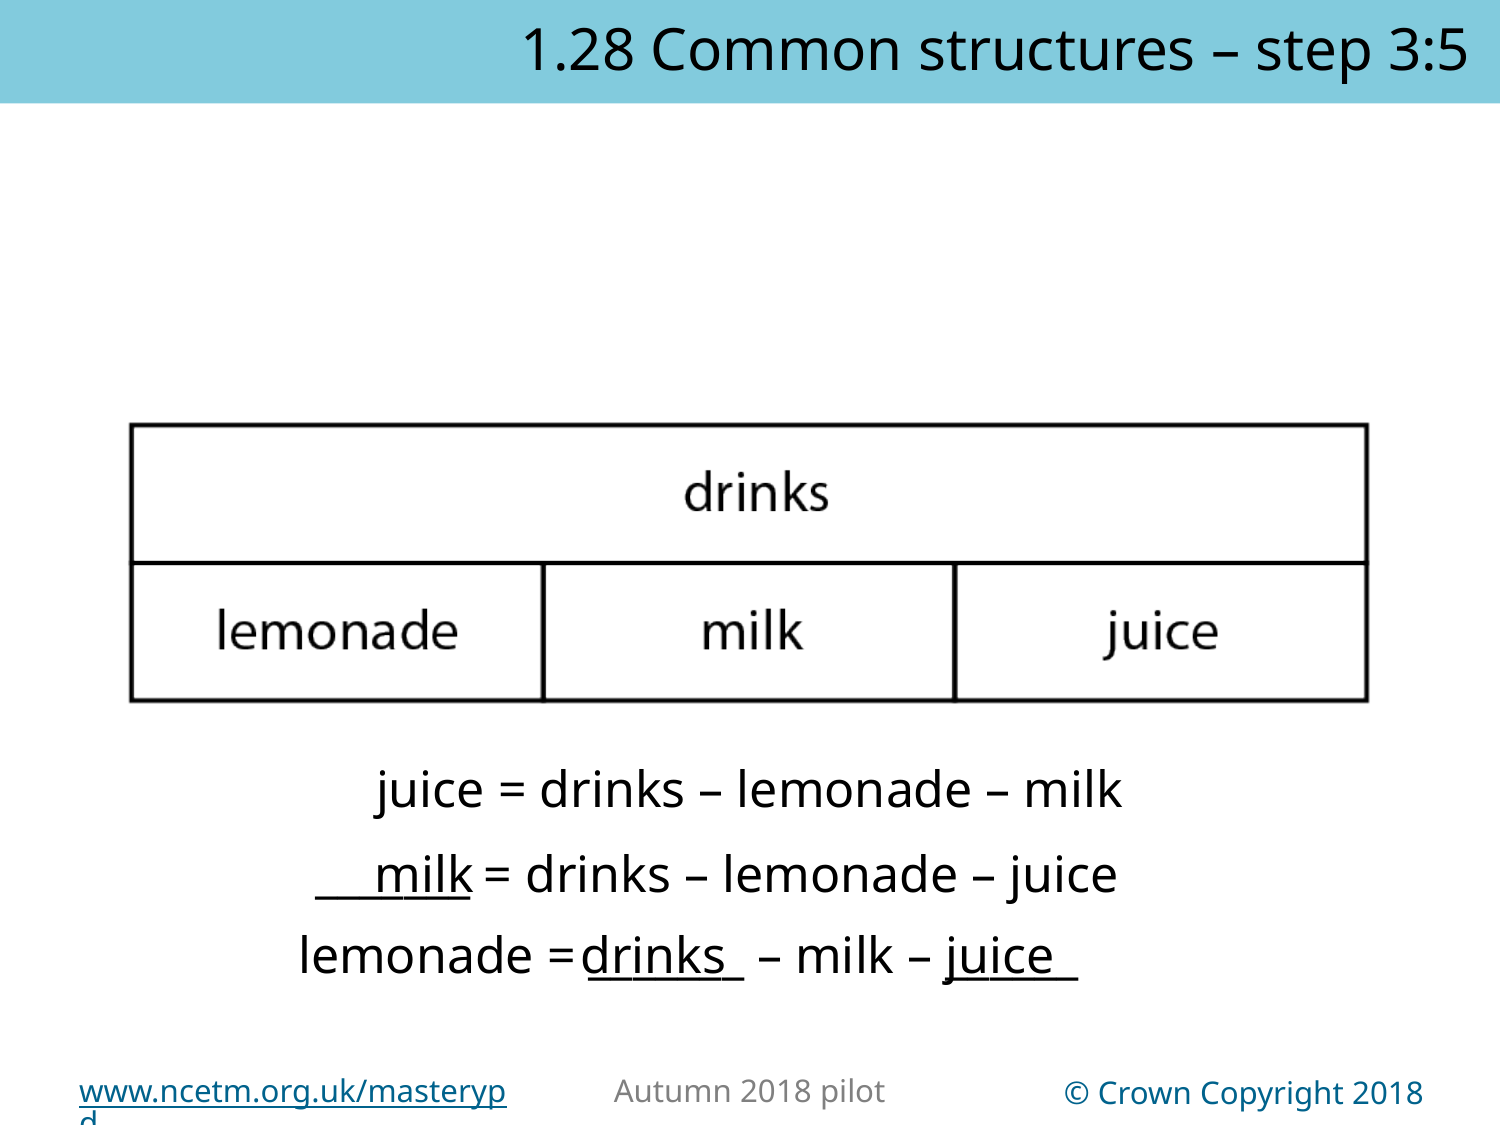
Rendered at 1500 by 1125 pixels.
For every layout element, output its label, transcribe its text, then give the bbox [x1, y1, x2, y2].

text_box milk [353, 835, 495, 911]
text_box lemonade = _______ – milk – ______ [283, 916, 565, 992]
text_box juice = drinks – lemonade – milk [361, 749, 1139, 825]
text_box _______ = drinks – lemonade – juice [300, 835, 353, 911]
list 1.28 Common structures – step 3:5 [0, 0, 1500, 104]
text_box juice [930, 916, 1070, 992]
text_box _______ = drinks – lemonade – juice [495, 835, 1135, 911]
text_box lemonade = _______ – milk – ______ [1070, 916, 1095, 992]
text_box drinks [565, 916, 742, 992]
text_box lemonade = _______ – milk – ______ [742, 916, 930, 992]
picture [95, 413, 1405, 712]
